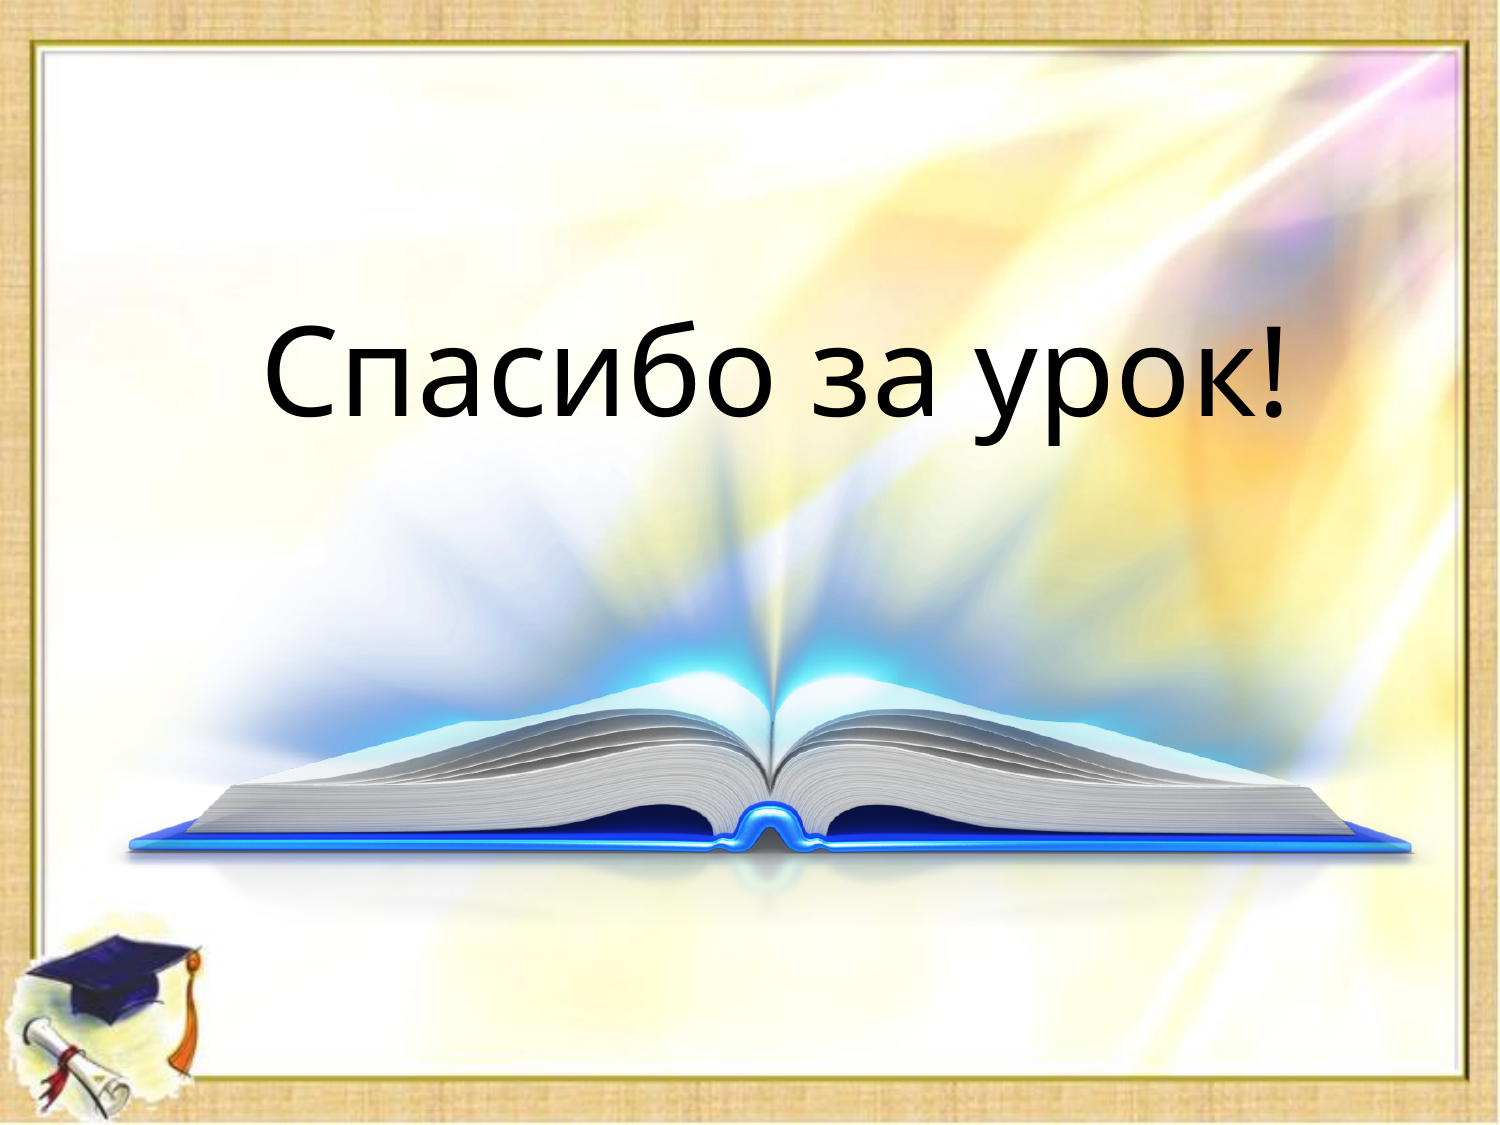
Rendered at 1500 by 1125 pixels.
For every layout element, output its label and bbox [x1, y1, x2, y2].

list [103, 335, 1449, 934]
picture [0, 0, 1500, 1125]
